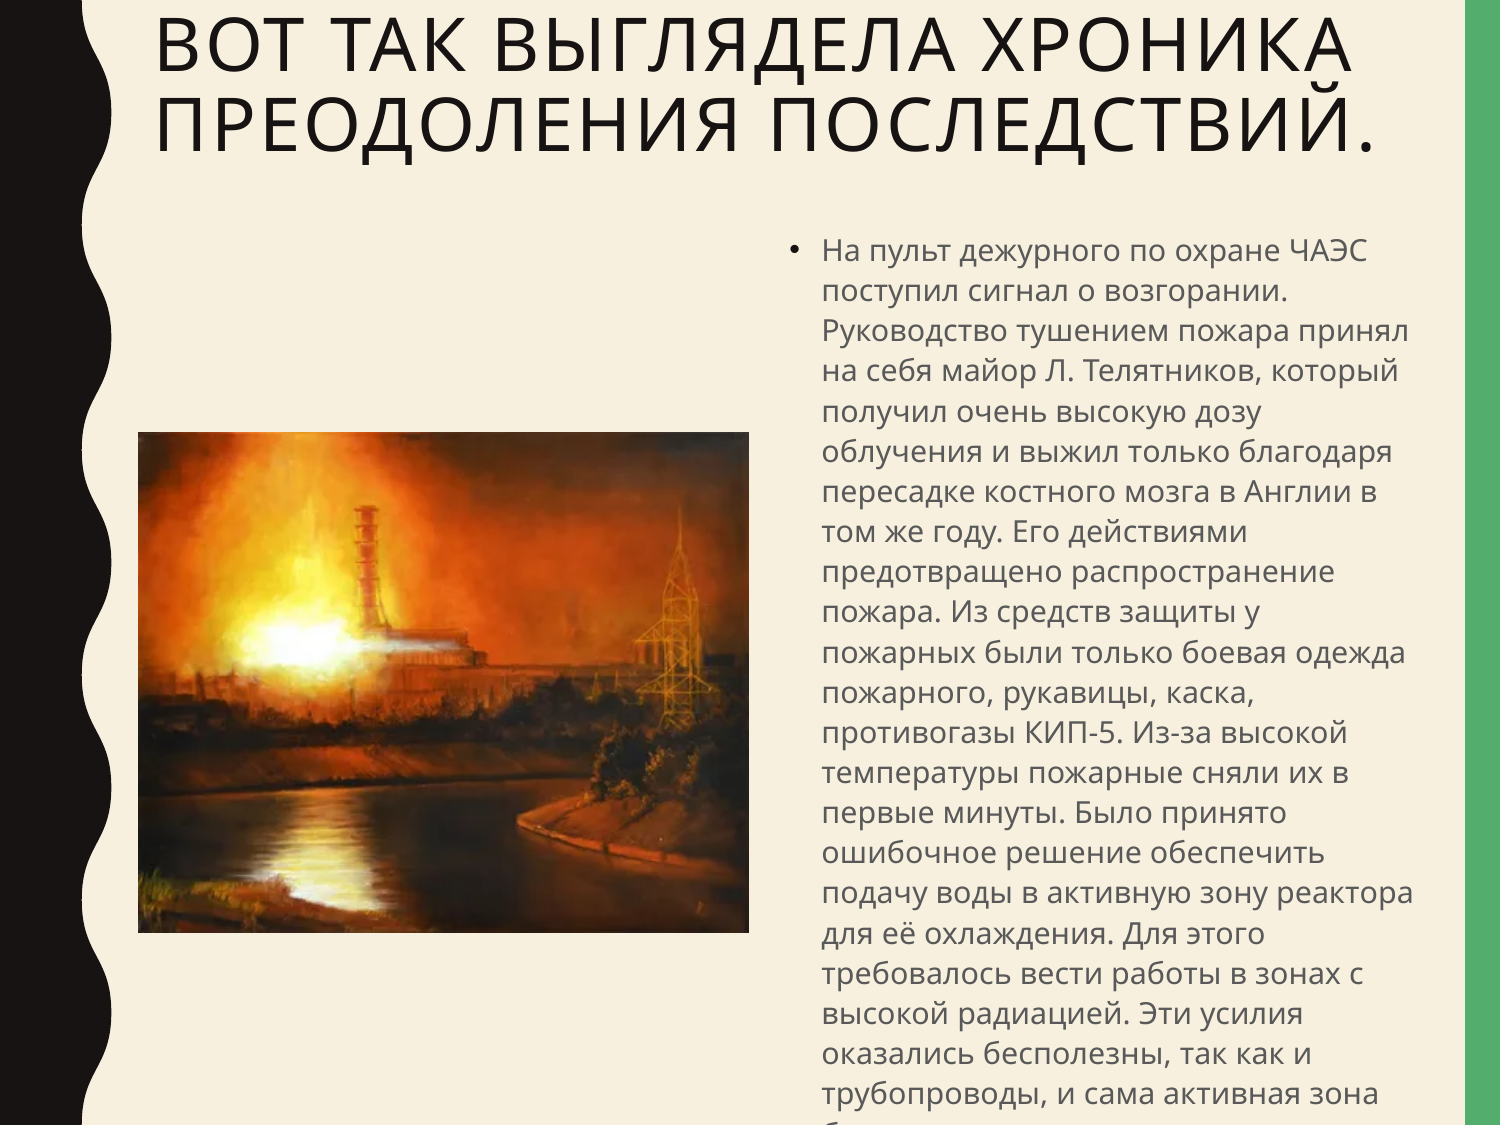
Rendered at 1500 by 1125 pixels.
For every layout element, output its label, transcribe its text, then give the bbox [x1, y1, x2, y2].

list На пульт дежурного по охране ЧАЭС поступил сигнал о возгорании. Руководство тушением пожара принял на себя майор Л. Телятников, который получил очень высокую дозу облучения и выжил только благодаря пересадке костного мозга в Англии в том же году. Его действиями предотвращено распространение пожара. Из средств защиты у пожарных были только боевая одежда пожарного, рукавицы, каска, противогазы КИП-5. Из-за высокой температуры пожарные сняли их в первые минуты. Было принято ошибочное решение обеспечить подачу воды в активную зону реактора для её охлаждения. Для этого требовалось вести работы в зонах с высокой радиацией. Эти усилия оказались бесполезны, так как и трубопроводы, и сама активная зона были разрушены. [774, 219, 1431, 1125]
picture [138, 432, 749, 933]
title вот так выглядела хроника преодоления последствий. [138, 0, 1422, 245]
